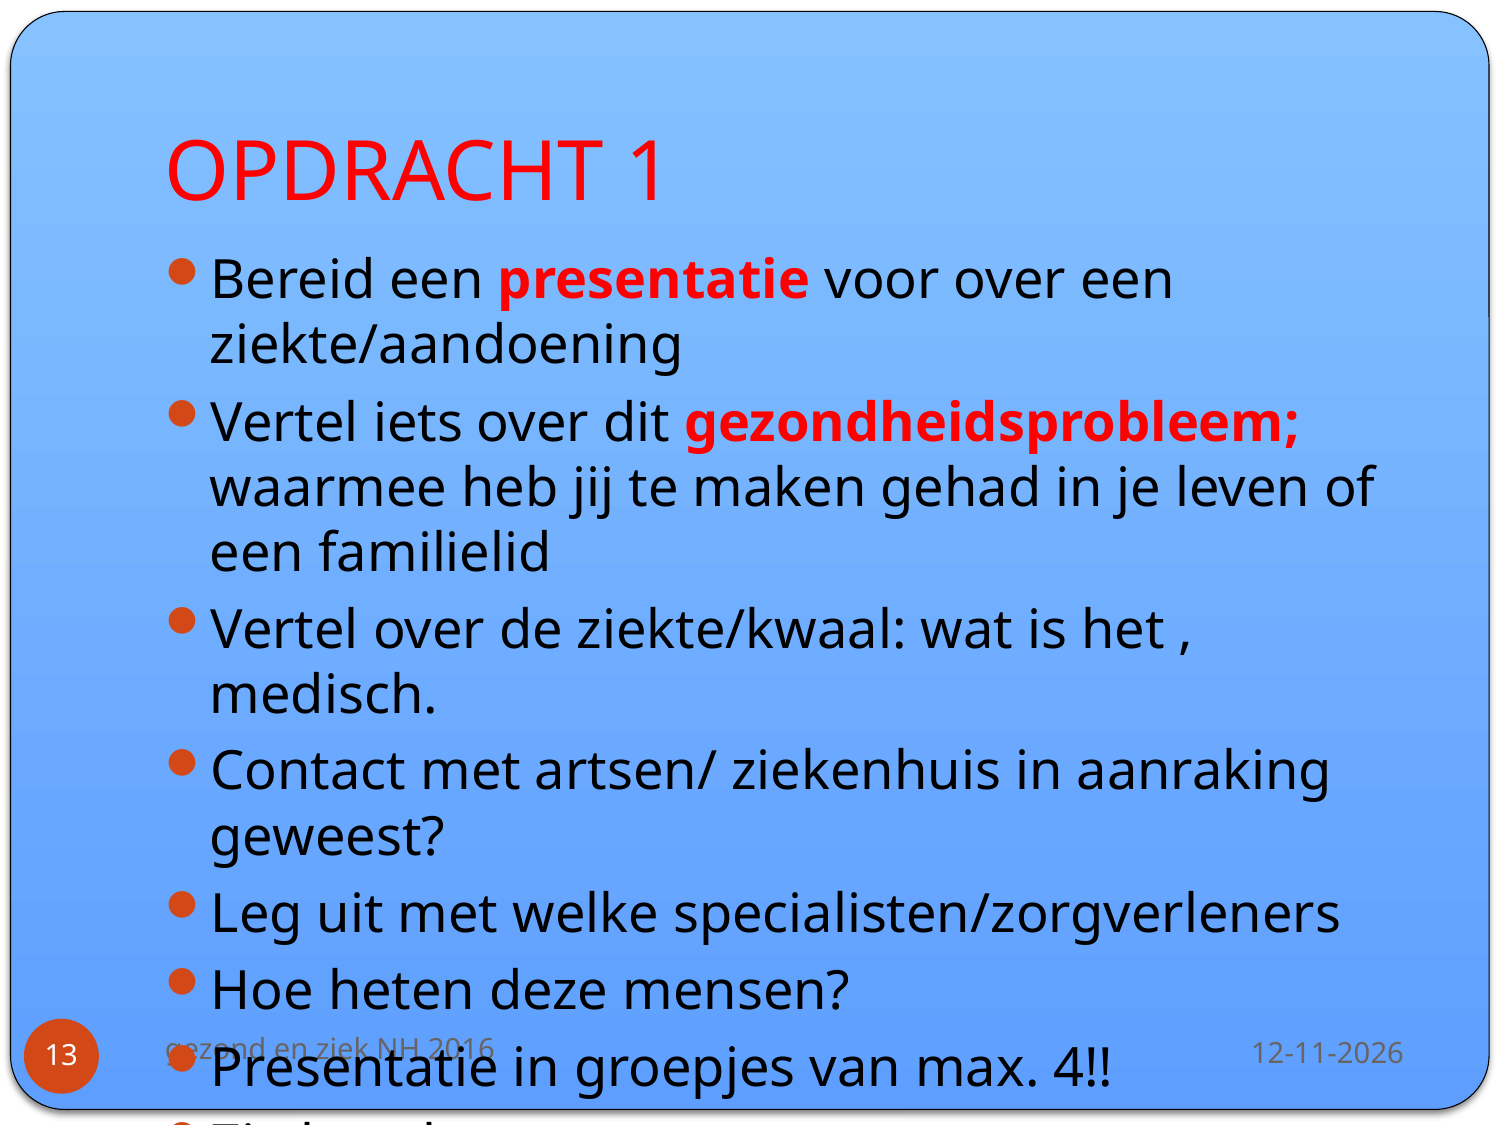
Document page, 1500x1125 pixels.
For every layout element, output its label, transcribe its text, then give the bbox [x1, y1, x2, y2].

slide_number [1012, 1015, 1419, 1094]
slide_number 13 [23, 1018, 99, 1094]
title OPDRACHT 1 [150, 45, 1425, 233]
footer gezond en ziek NH 2016 [150, 1012, 800, 1088]
list Bereid een presentatie voor over een ziekte/aandoening Vertel iets over dit gezondheidsprobleem; waarmee heb jij te maken gehad in je leven of een familielid Vertel over de ziekte/kwaal: wat is het , medisch. Contact met artsen/ ziekenhuis in aanraking geweest? Leg uit met welke specialisten/zorgverleners Hoe heten deze mensen? Presentatie in groepjes van max. 4!! Zie lesschema wanneer [150, 237, 1425, 988]
